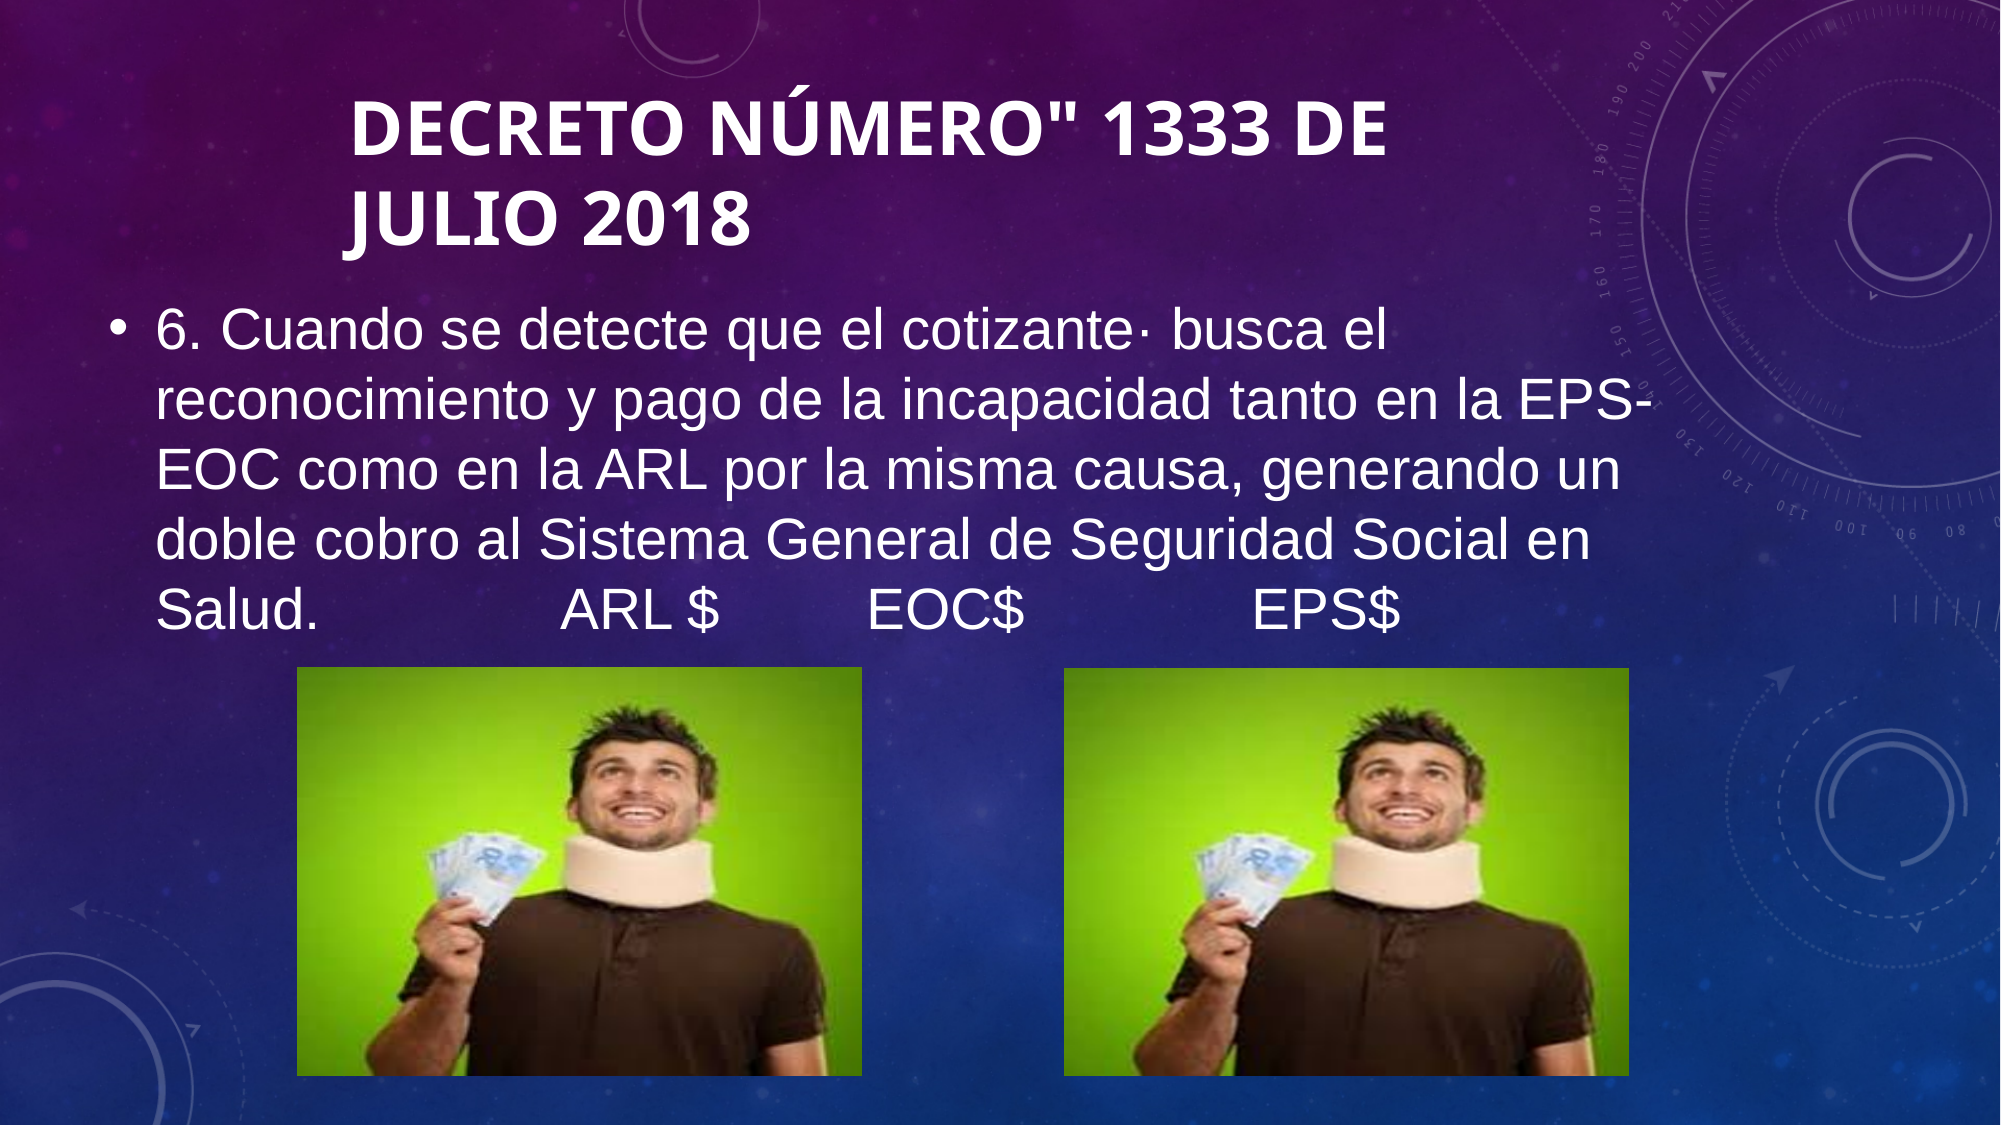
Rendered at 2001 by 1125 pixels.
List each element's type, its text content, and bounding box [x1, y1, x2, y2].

picture [0, 0, 2001, 1125]
title DECRETO NÚMERO" 1333 DE julio 2018 [333, 51, 1598, 264]
list 6. Cuando se detecte que el cotizante· busca el reconocimiento y pago de la incapacidad tanto en la EPS-EOC como en la ARL por la misma causa, generando un doble cobro al Sistema General de Seguridad Social en Salud. ARL $ EOC$ EPS$ [93, 264, 1756, 668]
